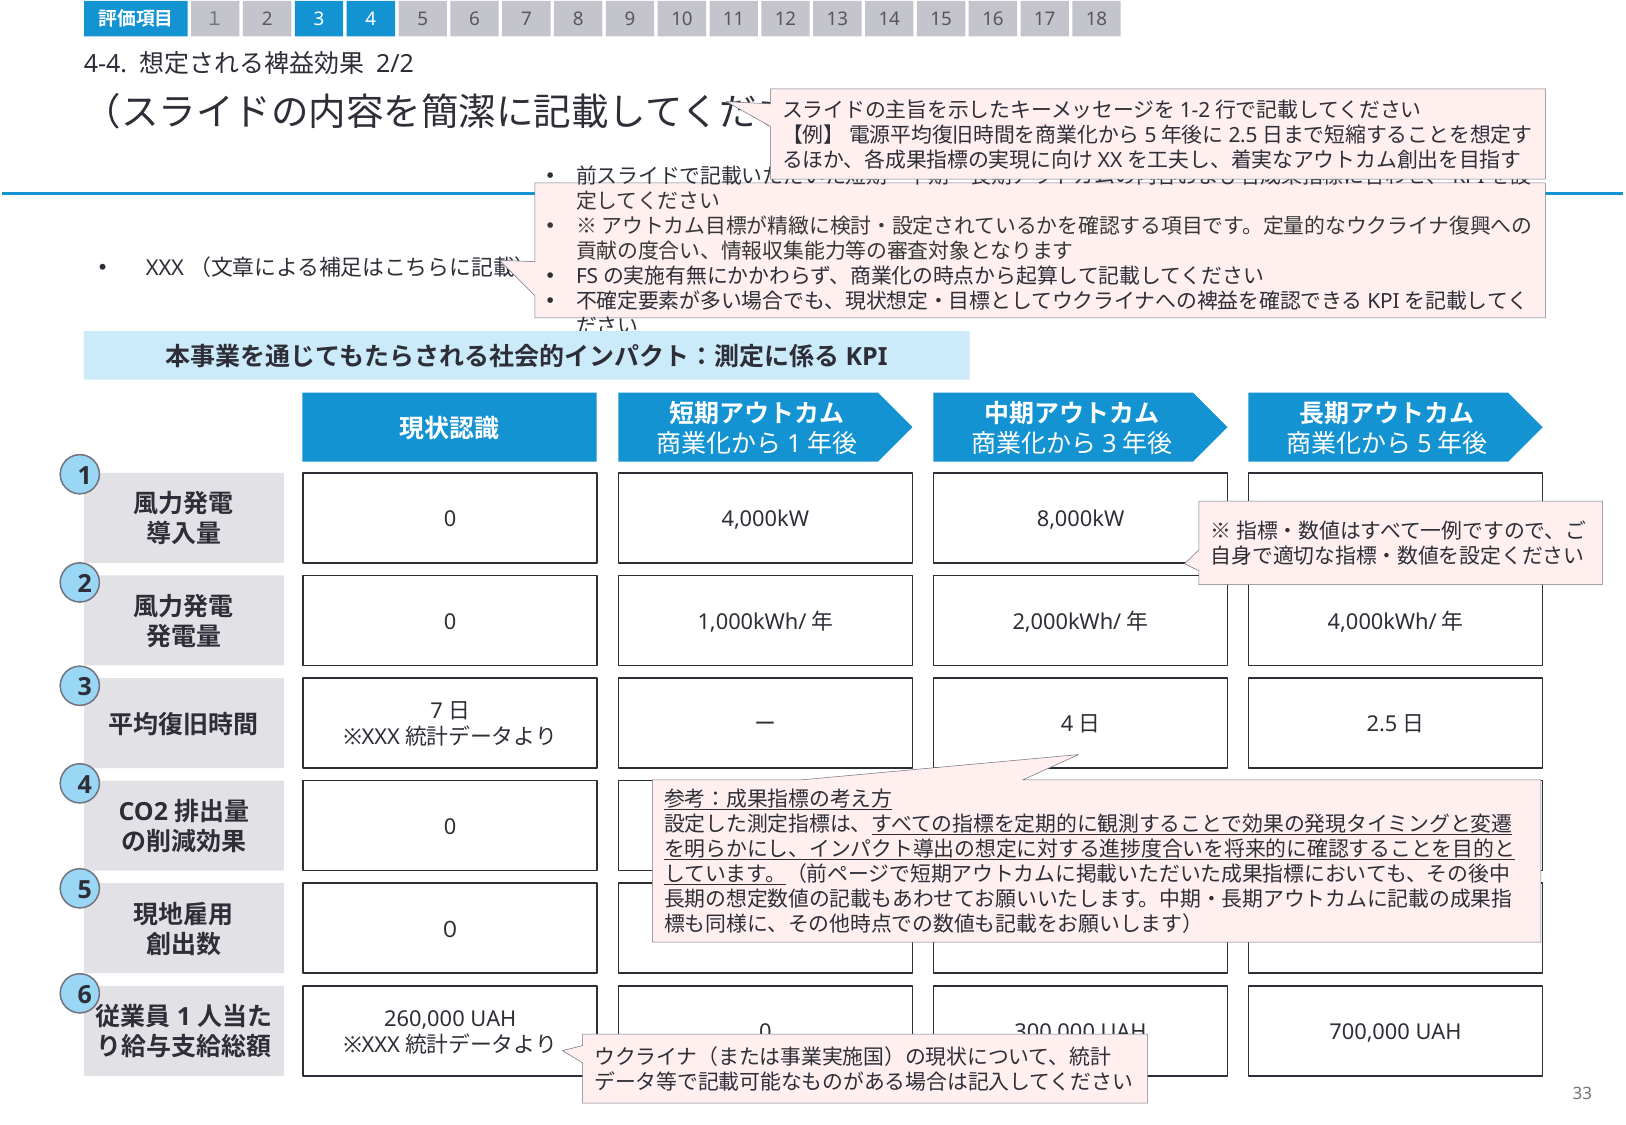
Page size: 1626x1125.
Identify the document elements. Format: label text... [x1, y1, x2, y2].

text_box 0 [302, 472, 598, 564]
text_box ー [617, 677, 913, 769]
text_box 本事業を通じてもたらされる社会的インパクト：測定に係るKPI [83, 330, 970, 380]
list （スライドの内容を簡潔に記載してください） [84, 83, 1543, 183]
text_box 従業員1人当たり給与支給総額 [83, 985, 285, 1077]
text_box 8,000kW [933, 472, 1228, 564]
text_box 平均復旧時間 [83, 677, 285, 769]
text_box 1,000kWh/年 [617, 575, 913, 666]
list 4-4. 想定される裨益効果 2/2 [84, 40, 1543, 82]
text_box 7日 ※XXX統計データより [302, 677, 598, 769]
text_box 0 [617, 882, 913, 974]
text_box 300,000 UAH [933, 985, 1228, 1077]
text_box 5 [59, 867, 101, 909]
text_box 4,000kWh/年 [1248, 586, 1543, 666]
text_box 6 [59, 972, 101, 1014]
text_box 現状認識 [302, 392, 597, 462]
text_box 2.5日 [1248, 677, 1543, 769]
text_box 参考：成果指標の考え方 設定した測定指標は、すべての指標を定期的に観測することで効果の発現タイミングと変遷を明らかにし、インパクト導出の想定に対する進捗度合いを将来的に確認することを目的としています。（前ページで短期アウトカムに掲載いただいた成果指標においても、その後中長期の想定数値の記載もあわせてお願いいたします。中期・長期アウトカムに記載の成果指標も同様に、その他時点での数値も記載をお願いします） [651, 753, 1542, 943]
text_box 16,000kW [1248, 472, 1543, 500]
text_box CO2排出量 の削減効果 [83, 780, 285, 872]
text_box 4 [59, 762, 101, 804]
text_box 0 [617, 780, 651, 872]
text_box ０ [302, 882, 598, 974]
text_box 風力発電 導入量 [83, 472, 285, 564]
text_box ウクライナ（または事業実施国）の現状について、統計データ等で記載可能なものがある場合は記入してください [561, 1033, 1149, 1104]
text_box 2,000kWh/年 [933, 575, 1228, 666]
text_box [83, 0, 1122, 37]
text_box 0 [617, 985, 913, 1033]
text_box 4,000kW [617, 472, 913, 564]
text_box 700,000 UAH [1248, 985, 1543, 1077]
text_box 短期アウトカム 商業化から1年後 [617, 391, 914, 463]
text_box 3 [59, 665, 101, 707]
text_box XXX（文章による補足はこちらに記載） [83, 245, 1543, 330]
text_box ※指標・数値はすべて一例ですので、ご自身で適切な指標・数値を設定ください [1183, 500, 1604, 586]
text_box 4日 [933, 677, 1228, 769]
text_box 260,000 UAH ※XXX統計データより [302, 985, 598, 1077]
text_box 30人 [933, 943, 1228, 974]
text_box 中期アウトカム 商業化から3年後 [932, 391, 1229, 463]
text_box 2 [59, 561, 101, 603]
text_box 1 [59, 453, 101, 495]
text_box 現地雇用 創出数 [83, 882, 285, 974]
text_box 100人 [1248, 882, 1543, 974]
text_box スライドの主旨を示したキーメッセージを1-2行で記載してください 【例】 電源平均復旧時間を商業化から5年後に2.5日まで短縮することを想定するほか、各成果指標の実現に向けXXを工夫し、着実なアウトカム創出を目指す [725, 87, 1547, 180]
text_box 0 [302, 575, 598, 666]
text_box 長期アウトカム 商業化から5年後 [1247, 391, 1544, 463]
text_box 風力発電 発電量 [83, 575, 285, 666]
text_box 0 [302, 780, 598, 872]
text_box 前スライドで記載いただいた短期・中期・長期アウトカムの内容および各成果指標に合わせ、KPIを設定してください ※アウトカム目標が精緻に検討・設定されているかを確認する項目です。定量的なウクライナ復興への貢献の度合い、情報収集能力等の審査対象となります FSの実施有無にかかわらず、商業化の時点から起算して記載してください 不確定要素が多い場合でも、現状想定・目標としてウクライナへの裨益を確認できるKPIを記載してください [498, 182, 1547, 319]
